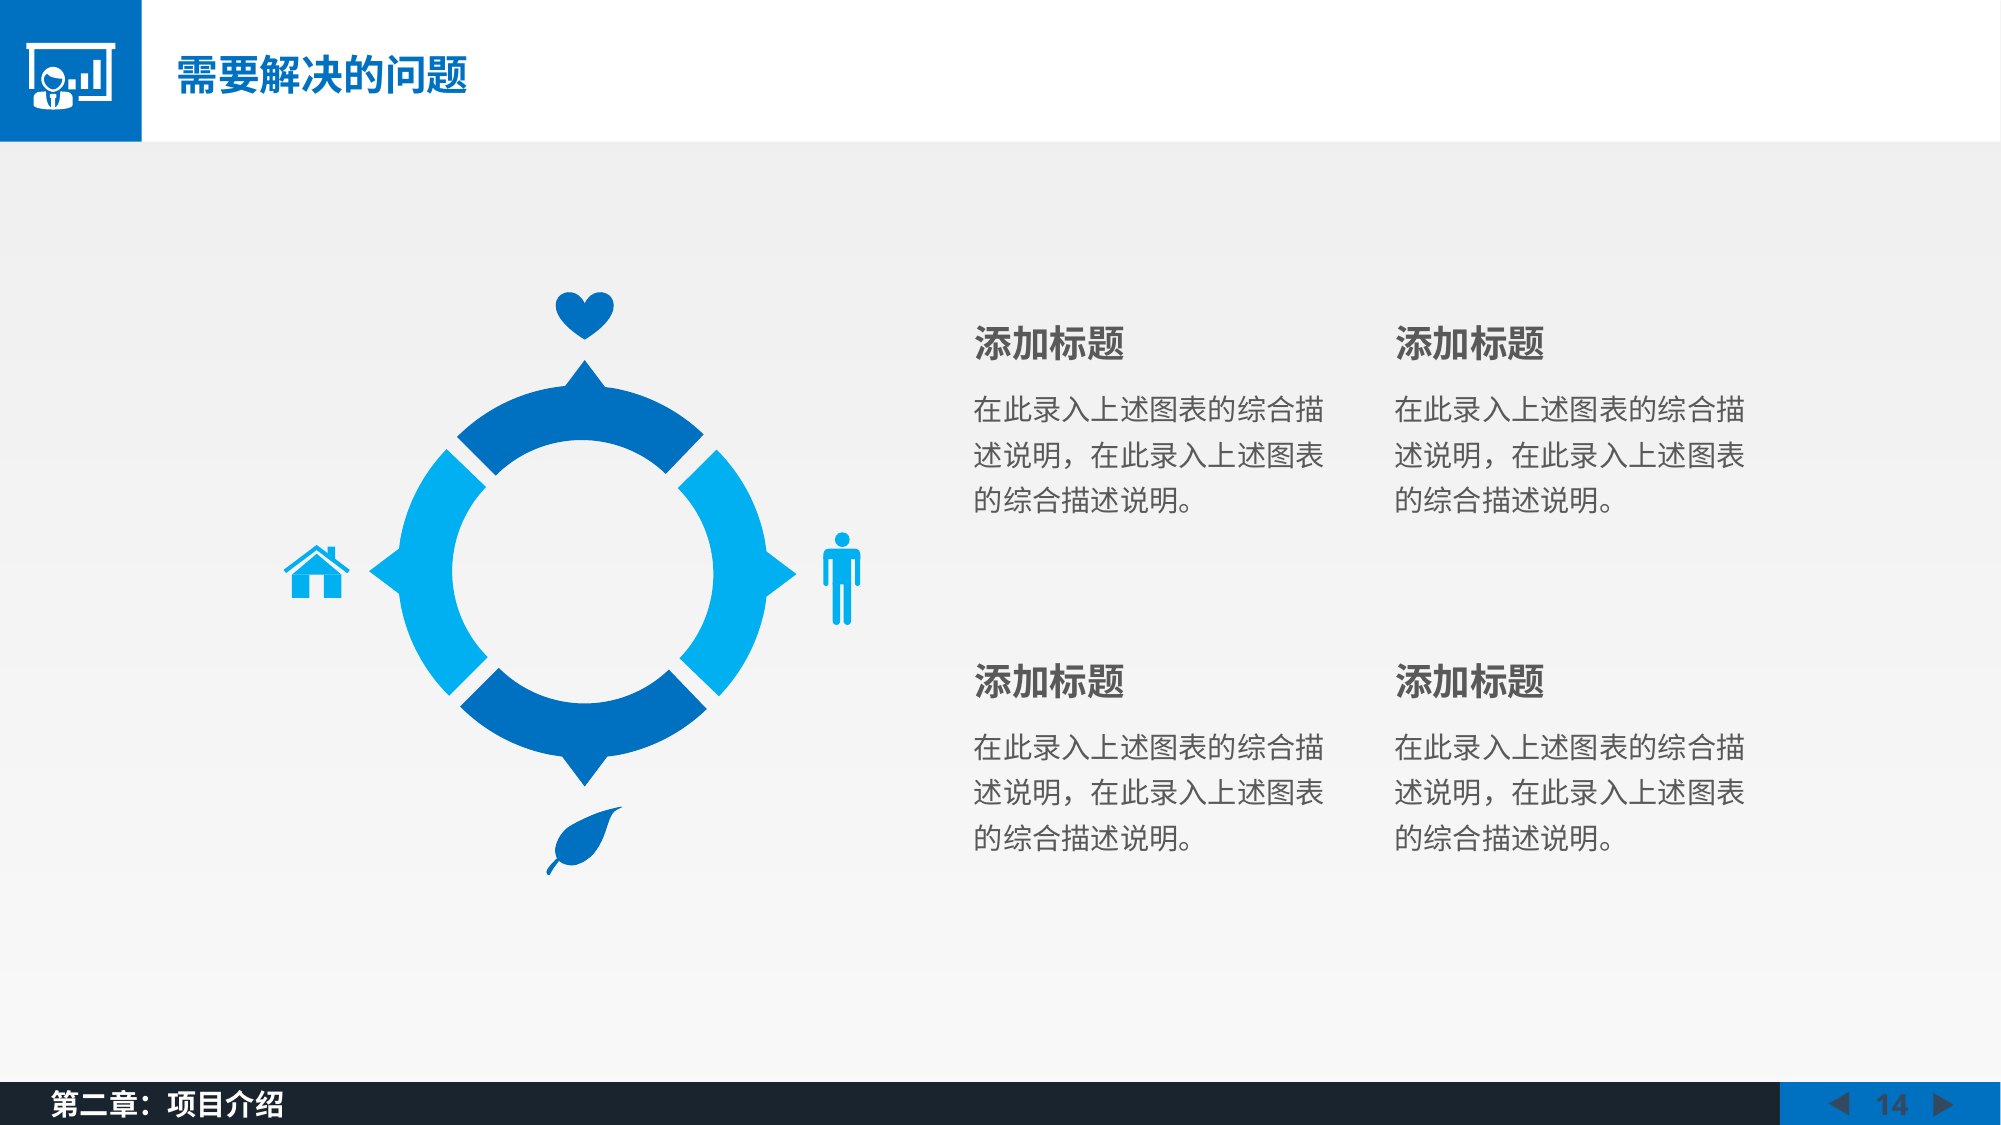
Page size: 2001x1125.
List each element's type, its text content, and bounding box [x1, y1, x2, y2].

text_box [675, 447, 799, 699]
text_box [823, 531, 861, 626]
text_box 添加标题 [959, 650, 1140, 711]
text_box [366, 447, 490, 698]
text_box [144, 0, 2001, 144]
text_box 第二章：项目介绍 [0, 1078, 339, 1125]
text_box 添加标题 [1380, 650, 1561, 711]
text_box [280, 546, 354, 598]
text_box 需要解决的问题 [161, 59, 1048, 138]
text_box [553, 290, 616, 342]
text_box 在此录入上述图表的综合描述说明，在此录入上述图表的综合描述说明。 [958, 711, 1355, 863]
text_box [546, 806, 623, 876]
text_box [458, 665, 709, 789]
text_box [26, 42, 116, 101]
text_box [0, 0, 144, 144]
text_box [33, 91, 73, 110]
text_box [339, 1080, 1778, 1125]
text_box 添加标题 [1380, 312, 1561, 373]
text_box [454, 357, 706, 478]
text_box 14 [1779, 1078, 2001, 1125]
text_box 在此录入上述图表的综合描述说明，在此录入上述图表的综合描述说明。 [1379, 373, 1773, 525]
text_box 在此录入上述图表的综合描述说明，在此录入上述图表的综合描述说明。 [958, 373, 1355, 525]
text_box 添加标题 [959, 312, 1140, 373]
text_box 在此录入上述图表的综合描述说明，在此录入上述图表的综合描述说明。 [1379, 711, 1773, 863]
